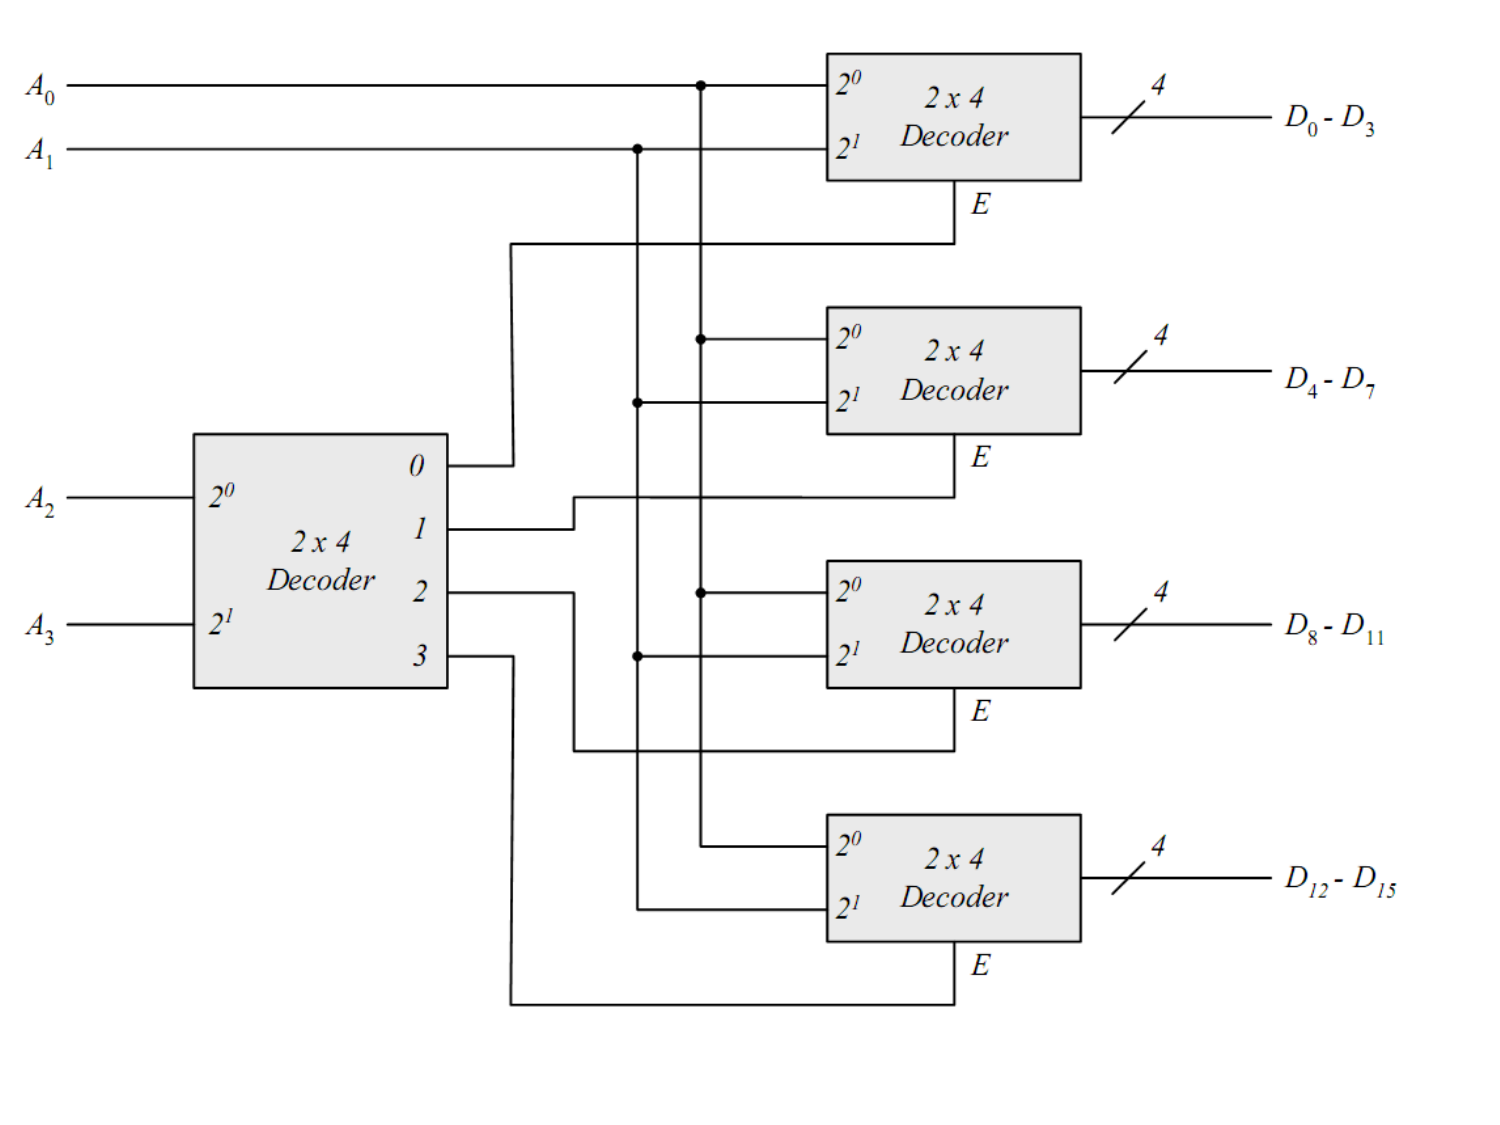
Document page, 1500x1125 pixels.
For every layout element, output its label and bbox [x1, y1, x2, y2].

picture [0, 24, 1441, 1038]
